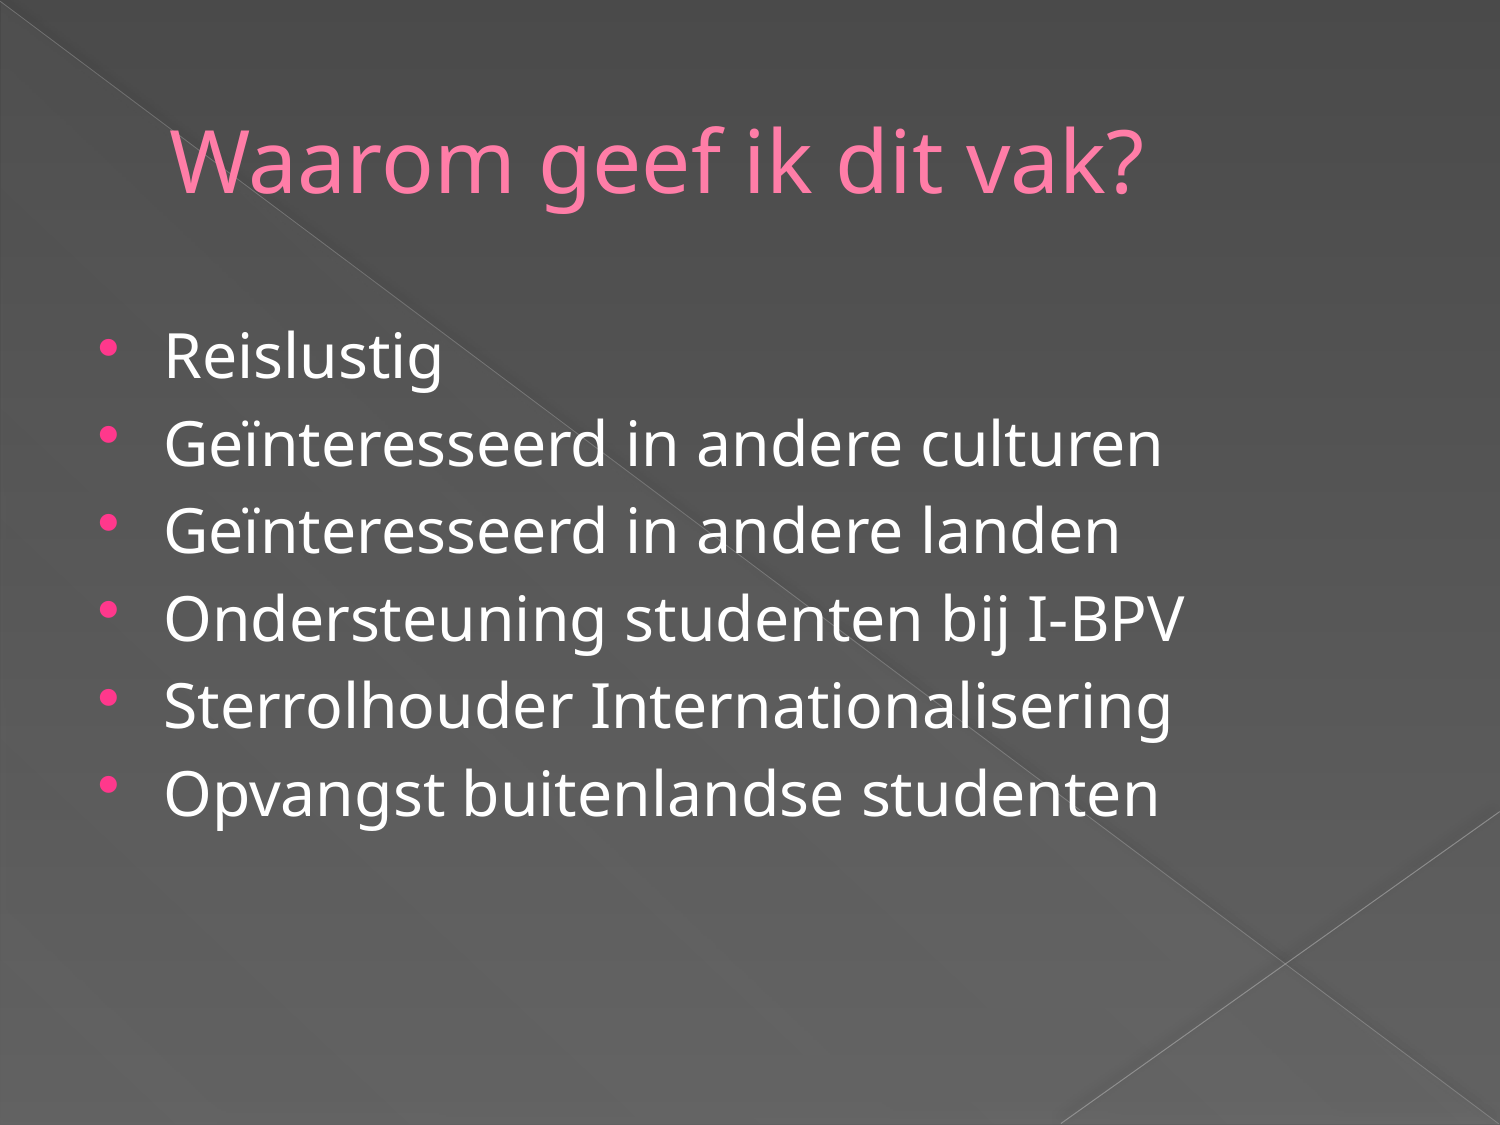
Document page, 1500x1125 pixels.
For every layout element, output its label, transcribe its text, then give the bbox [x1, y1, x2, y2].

list Reislustig Geïnteresseerd in andere culturen Geïnteresseerd in andere landen Ondersteuning studenten bij I-BPV Sterrolhouder Internationalisering Opvangst buitenlandse studenten [75, 308, 1425, 1059]
title Waarom geef ik dit vak? [75, 43, 1425, 274]
